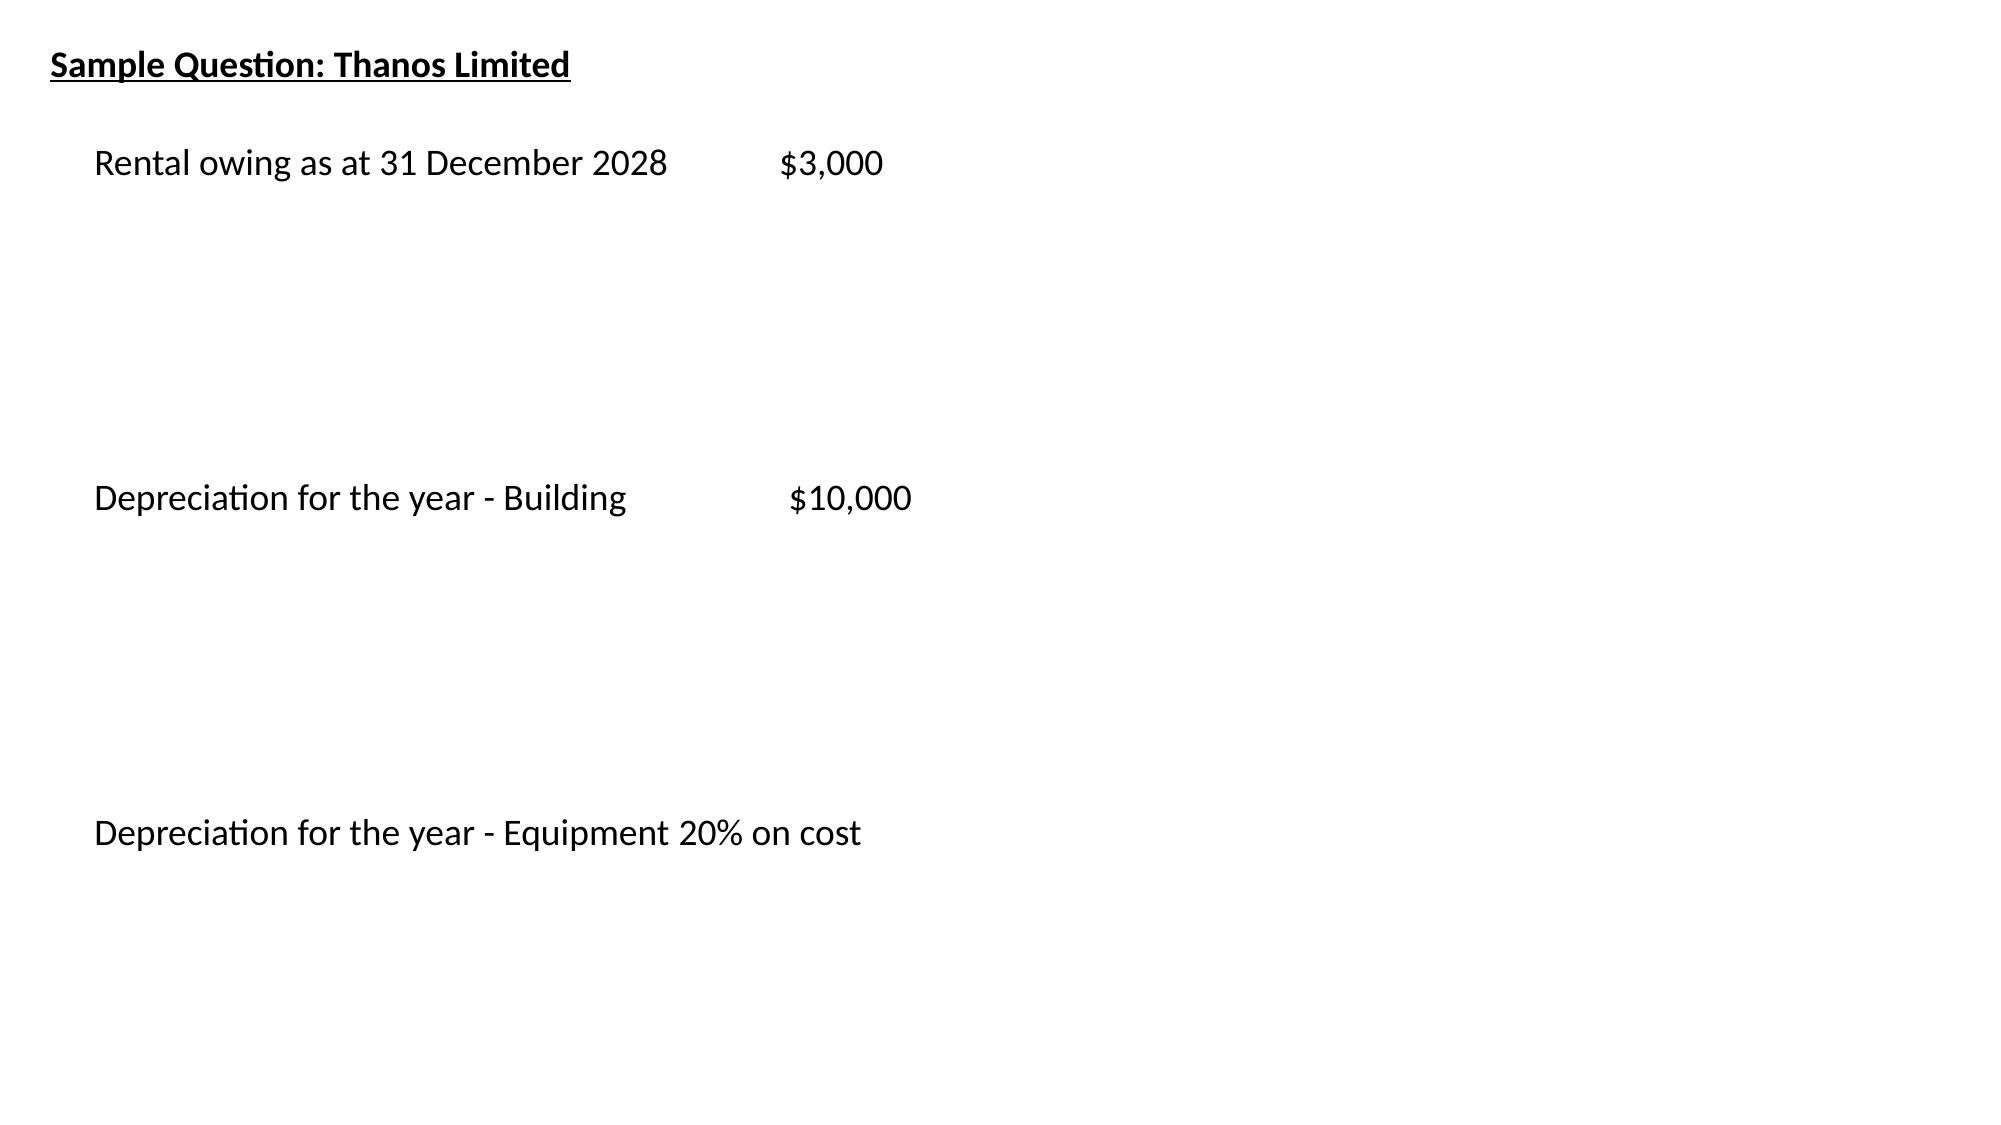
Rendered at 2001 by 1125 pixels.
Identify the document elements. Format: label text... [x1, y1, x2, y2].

text_box Sample Question: Thanos Limited [35, 32, 1534, 93]
text_box Depreciation for the year - Building $10,000 [79, 465, 1080, 526]
text_box Rental owing as at 31 December 2028 $3,000 [79, 130, 1080, 191]
text_box Depreciation for the year - Equipment 20% on cost [79, 800, 1080, 861]
